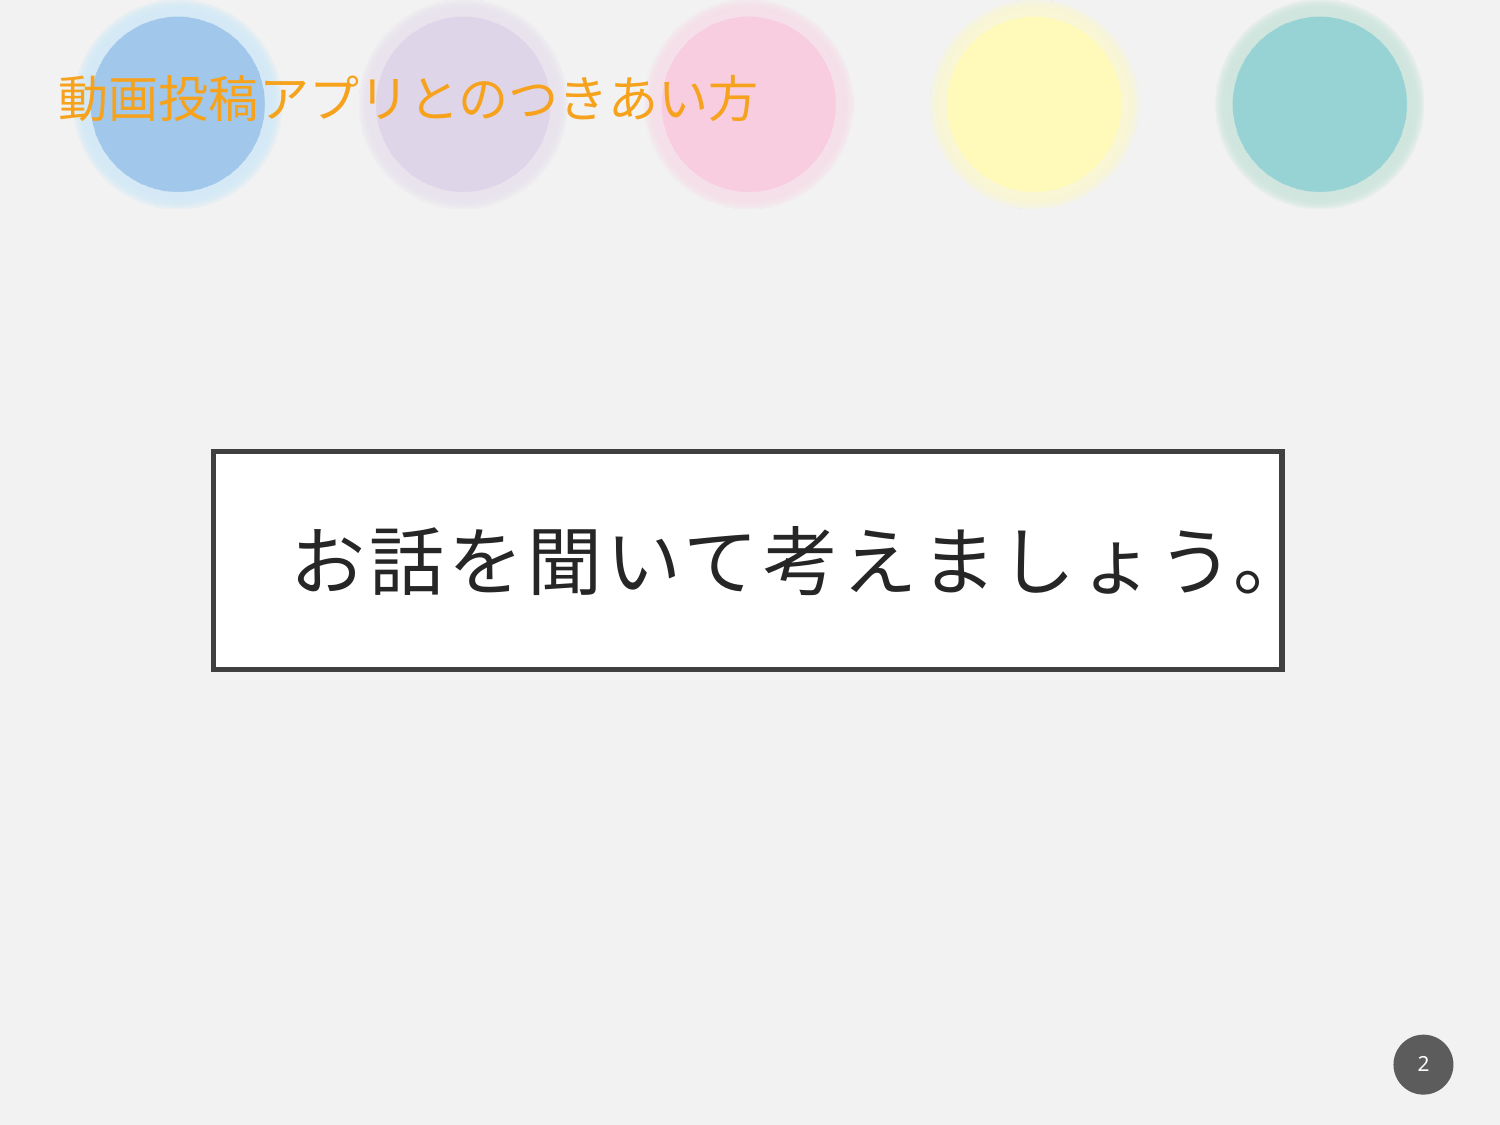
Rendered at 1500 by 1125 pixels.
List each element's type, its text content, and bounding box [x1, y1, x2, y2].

title お話を聞いて考えましょう。 [211, 449, 1285, 672]
picture [73, 0, 1424, 209]
slide_number 2 [1393, 1034, 1454, 1095]
